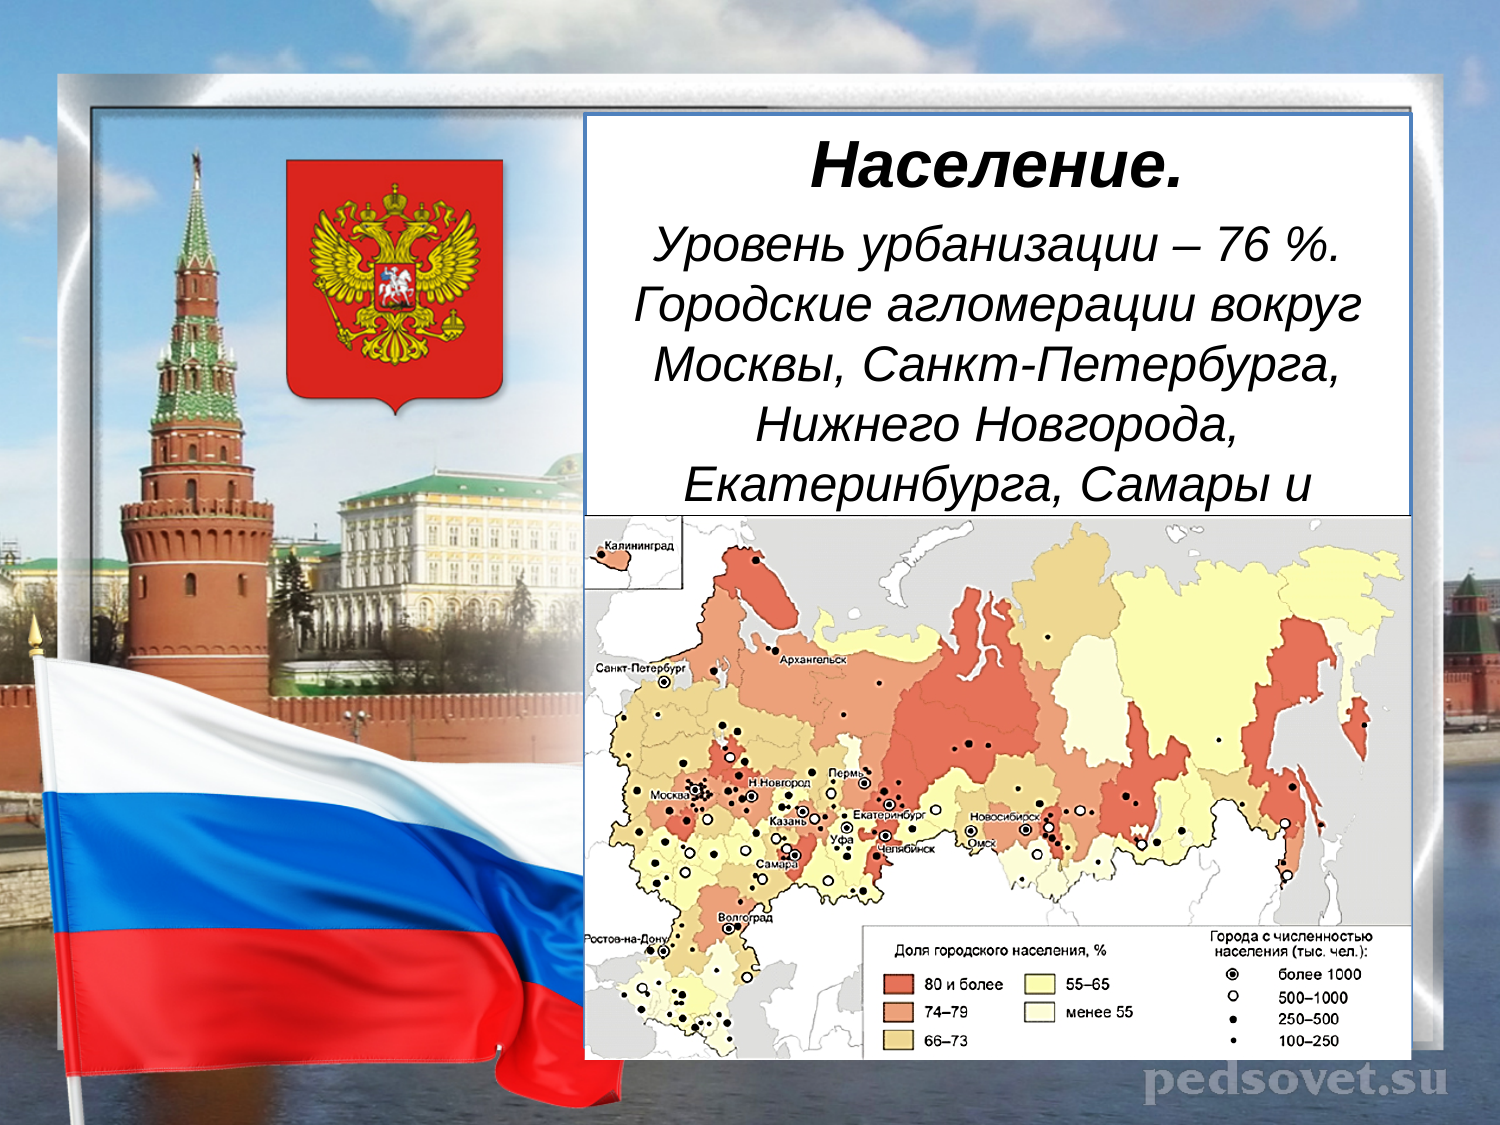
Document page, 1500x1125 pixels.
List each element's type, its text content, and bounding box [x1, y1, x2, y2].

picture [0, 0, 1500, 1125]
list Население. Уровень урбанизации – 76 %. Городские агломерации вокруг Москвы, Санкт-Петербурга, Нижнего Новгорода, Екатеринбурга, Самары и Новосибирска. [583, 112, 1413, 516]
